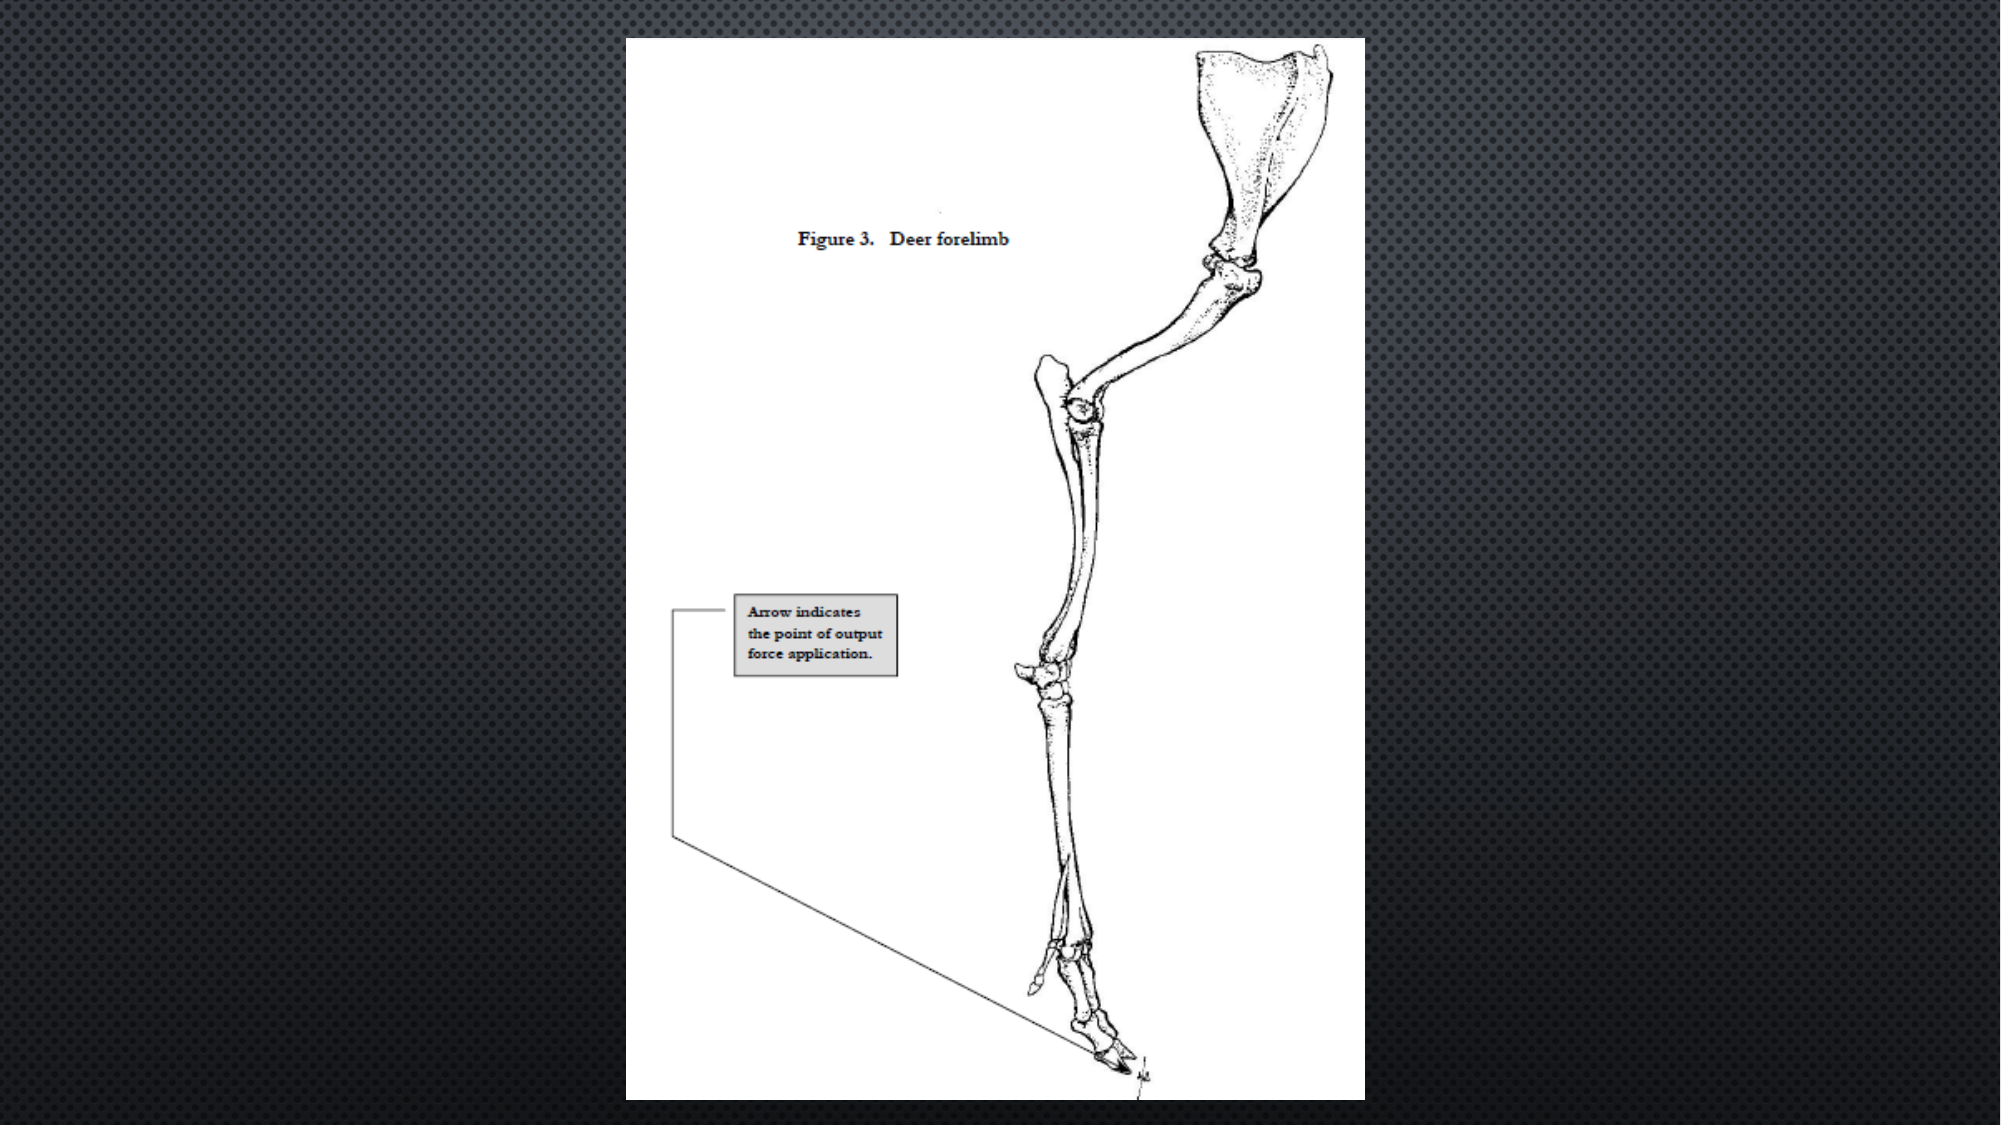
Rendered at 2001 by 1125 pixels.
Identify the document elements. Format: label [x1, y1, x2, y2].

picture [625, 38, 1365, 1101]
